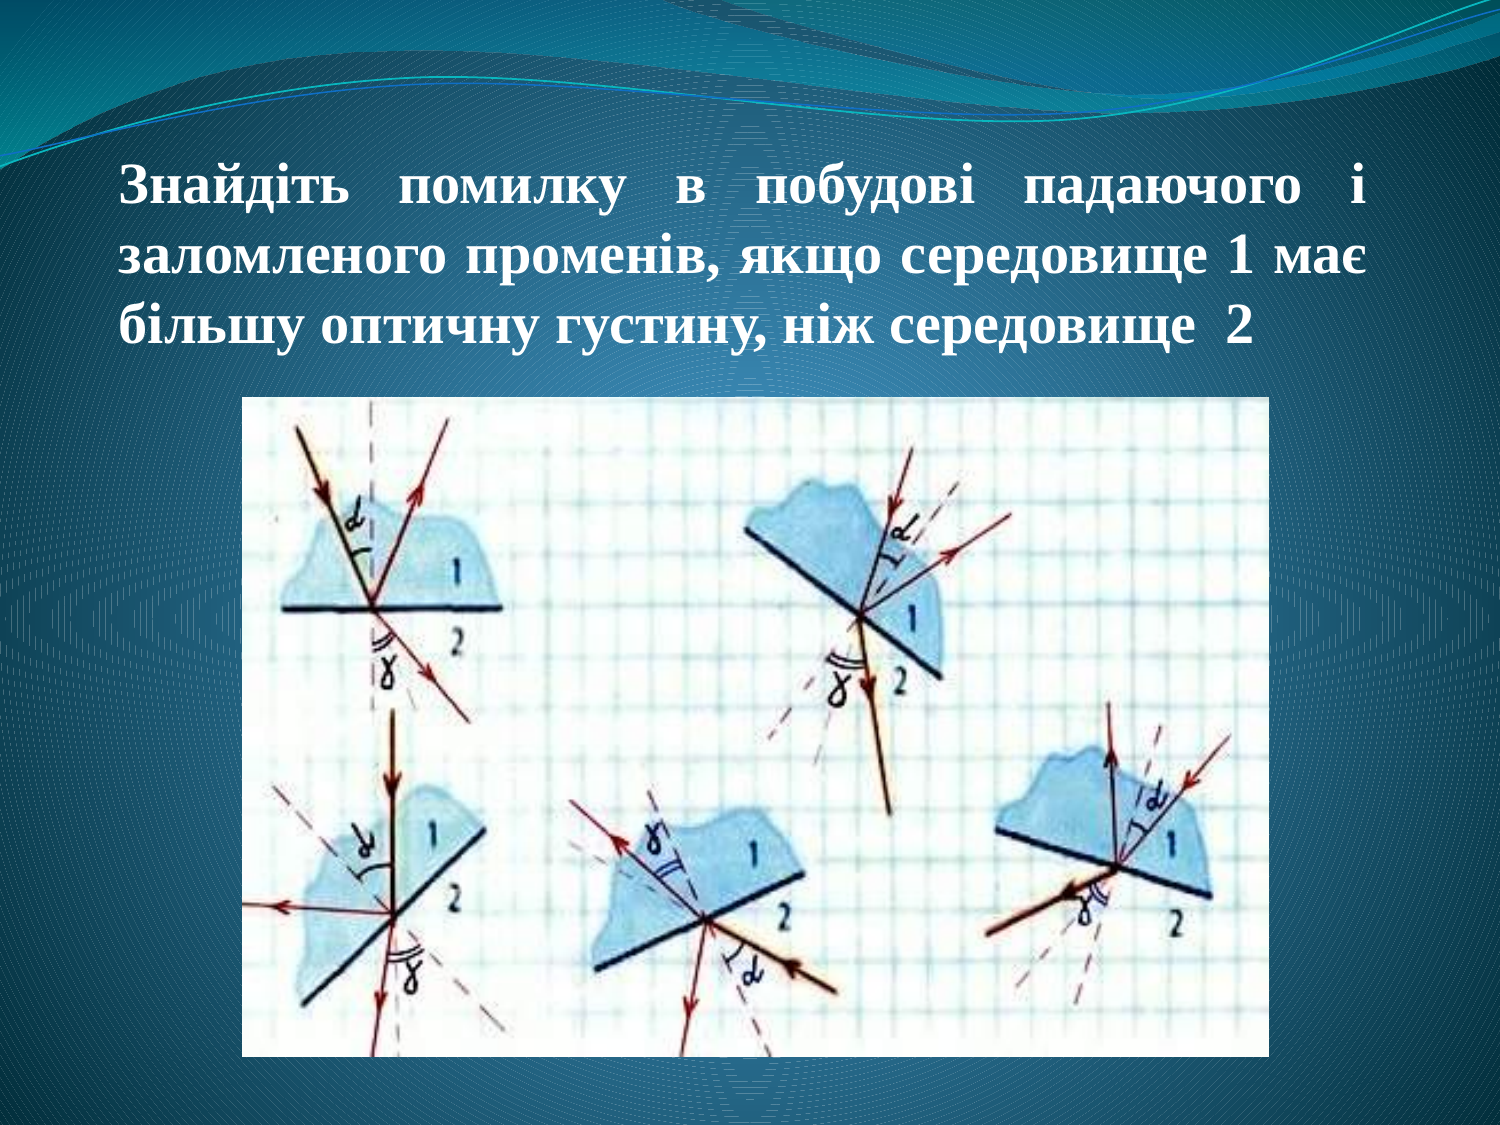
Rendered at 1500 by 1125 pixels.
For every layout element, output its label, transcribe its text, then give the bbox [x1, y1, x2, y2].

list Знайдіть помилку в побудові падаючого і заломленого променів, якщо середовище 1 має більшу оптичну густину, ніж середовище 2 [111, 136, 1376, 362]
picture [241, 396, 1269, 1057]
